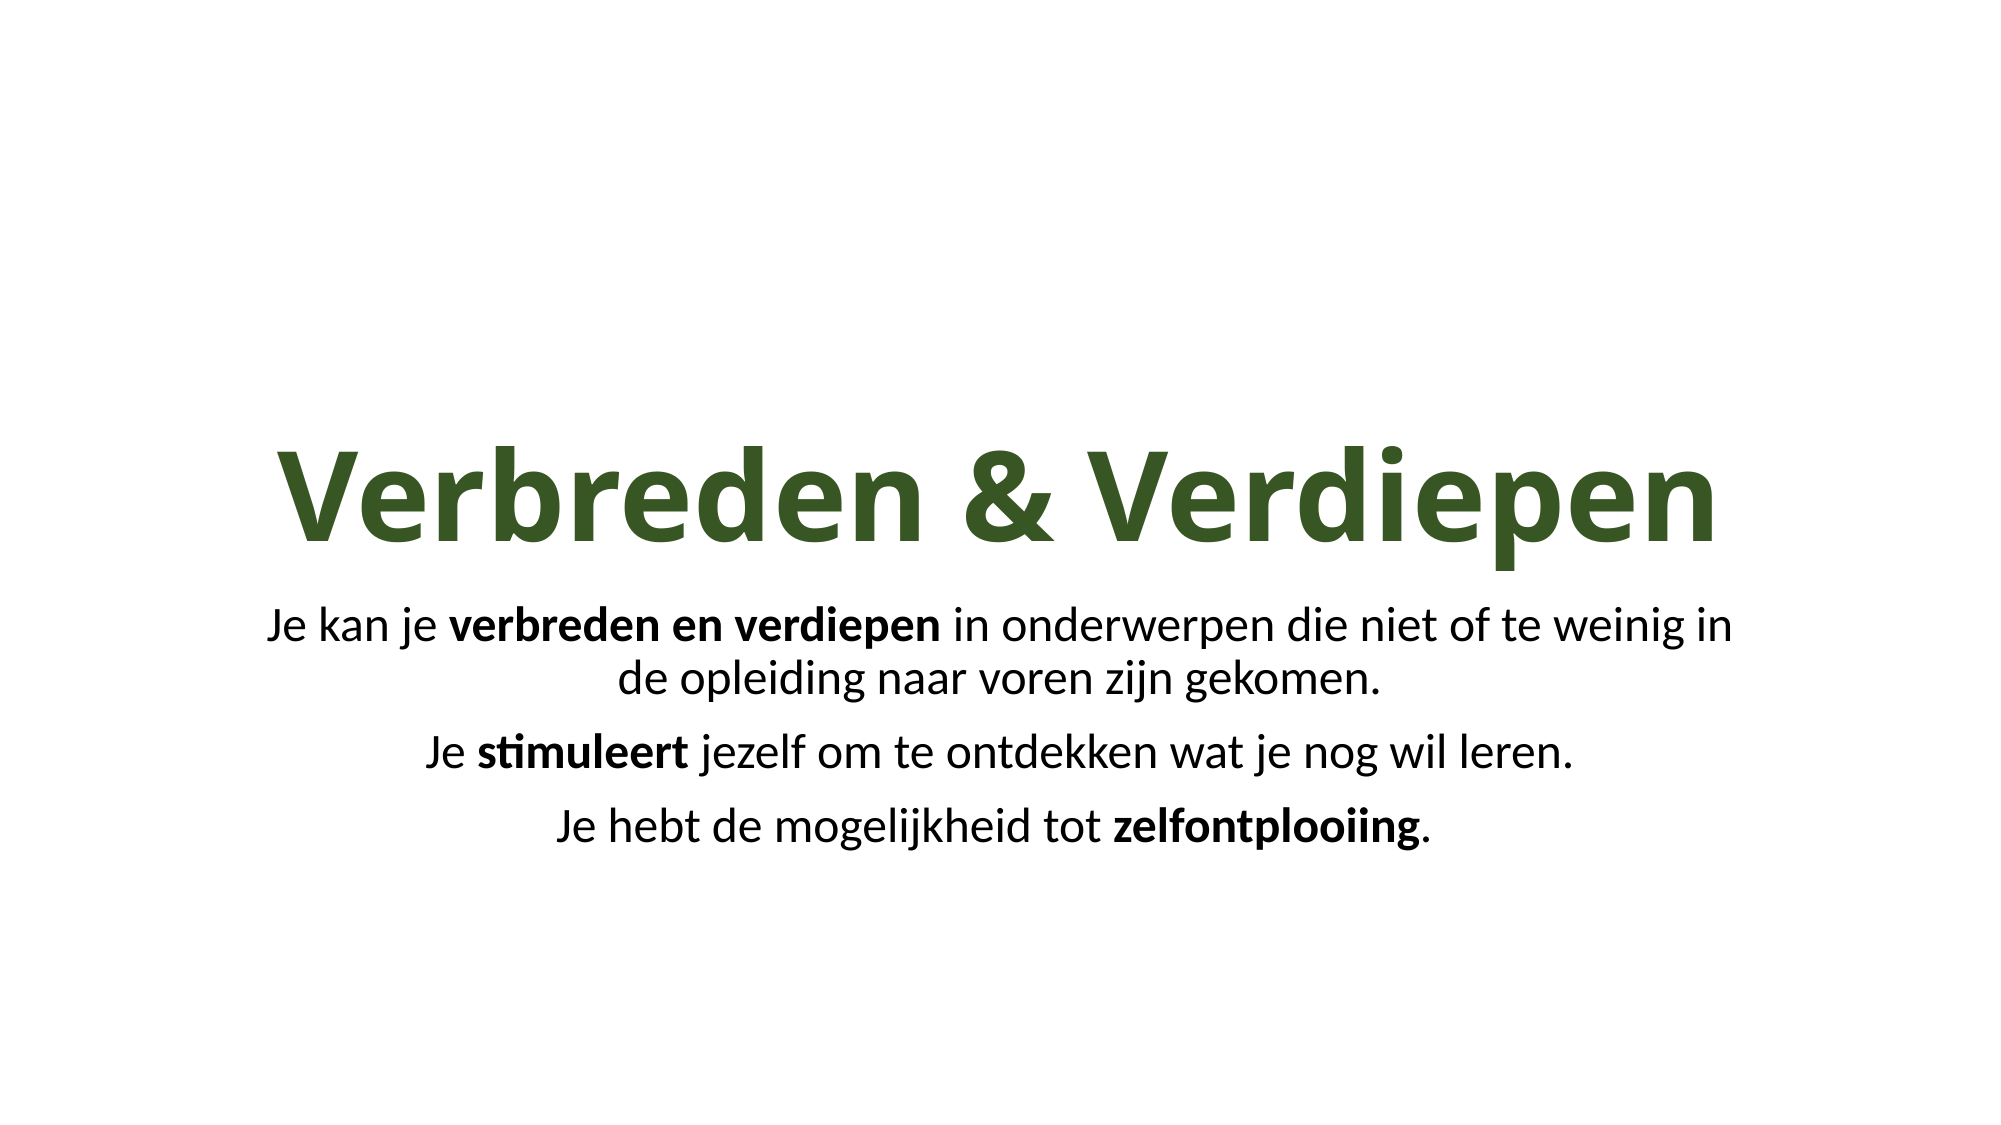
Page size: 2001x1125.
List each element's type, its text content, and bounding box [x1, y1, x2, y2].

title Verbreden & Verdiepen [249, 184, 1750, 576]
subtitle Je kan je verbreden en verdiepen in onderwerpen die niet of te weinig in de opleiding naar voren zijn gekomen. Je stimuleert jezelf om te ontdekken wat je nog wil leren. Je hebt de mogelijkheid tot zelfontplooiing. [249, 590, 1750, 863]
